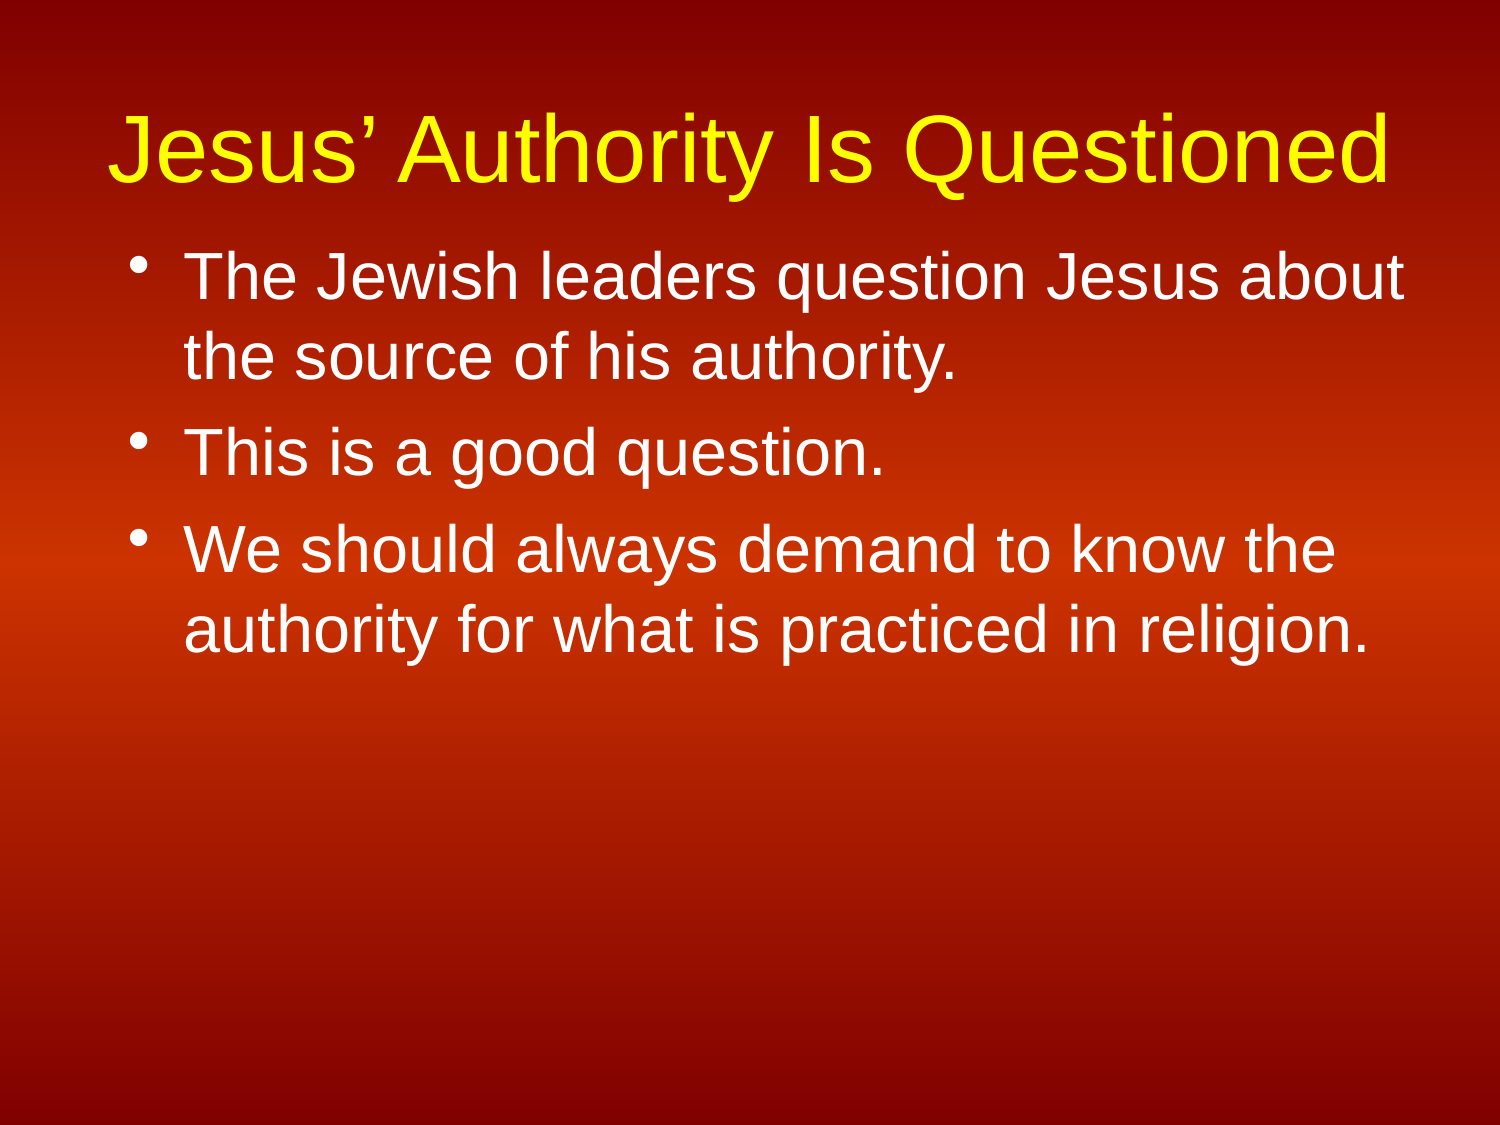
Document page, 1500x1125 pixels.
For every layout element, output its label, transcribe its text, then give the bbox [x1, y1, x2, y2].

list The Jewish leaders question Jesus about the source of his authority. This is a good question. We should always demand to know the authority for what is practiced in religion. [112, 224, 1463, 1125]
title Jesus’ Authority Is Questioned [37, 50, 1463, 238]
